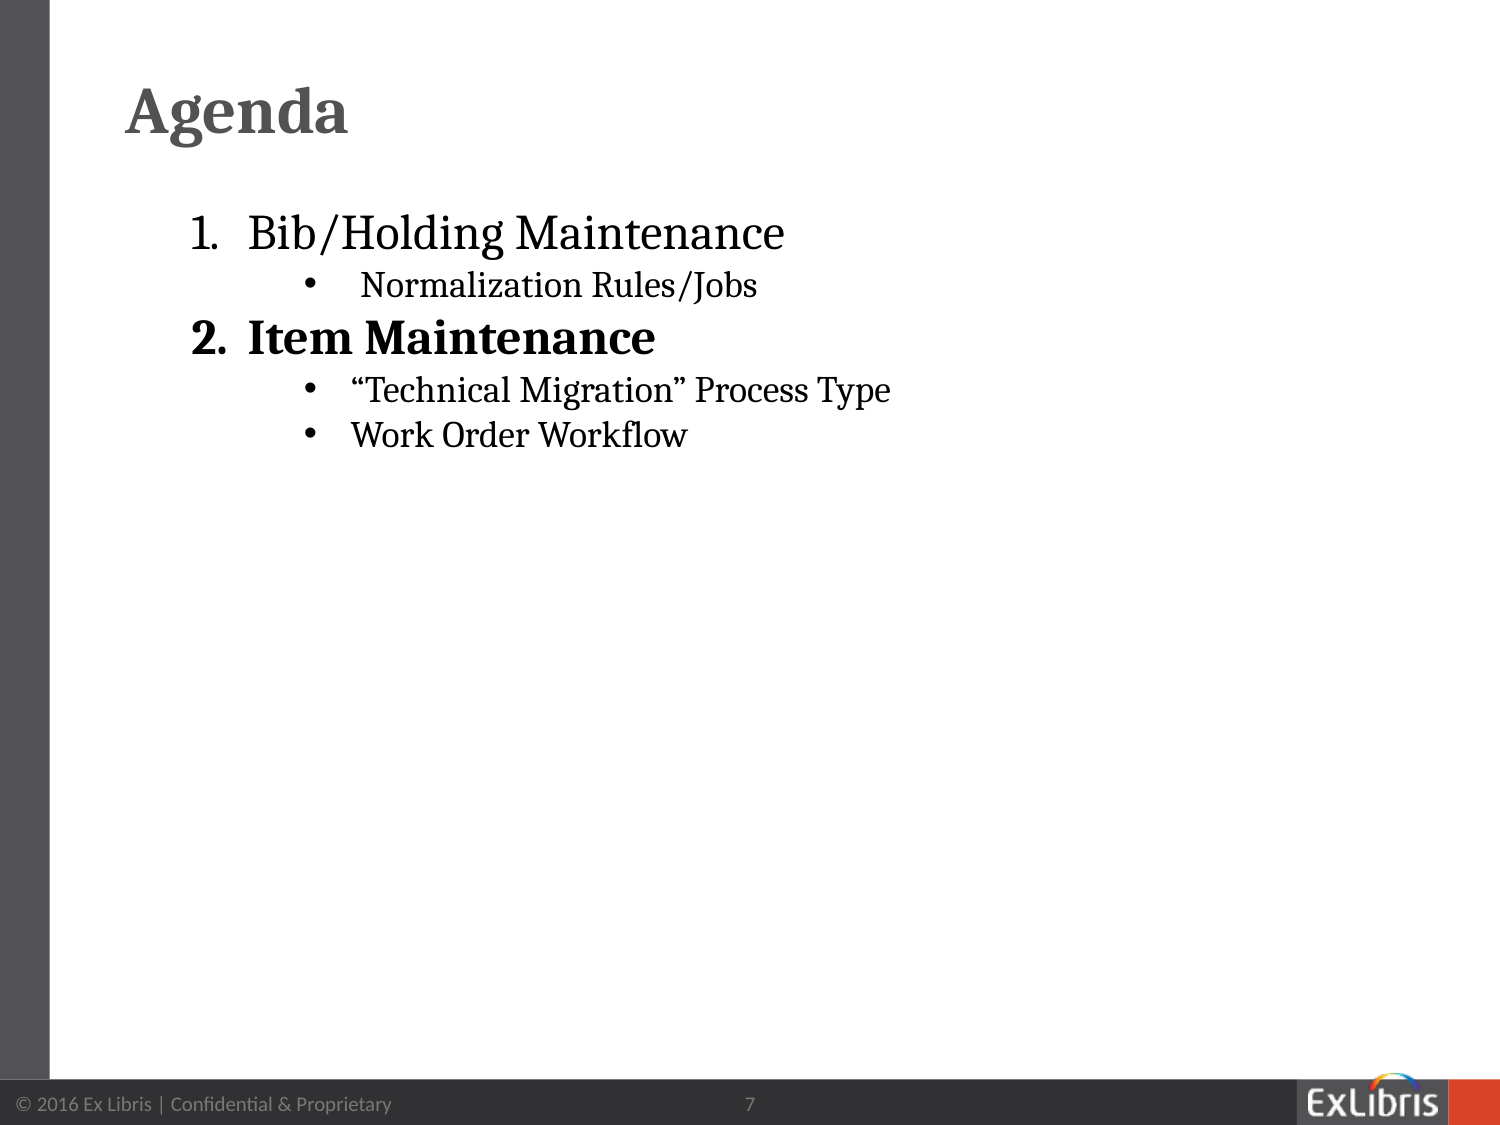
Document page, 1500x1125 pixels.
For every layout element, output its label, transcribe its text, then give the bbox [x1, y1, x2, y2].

picture [1308, 1073, 1438, 1122]
title Agenda [110, 68, 1386, 247]
text_box Bib/Holding Maintenance Normalization Rules/Jobs Item Maintenance “Technical Migration” Process Type Work Order Workflow [183, 192, 1302, 975]
slide_number 7 [662, 1073, 838, 1125]
